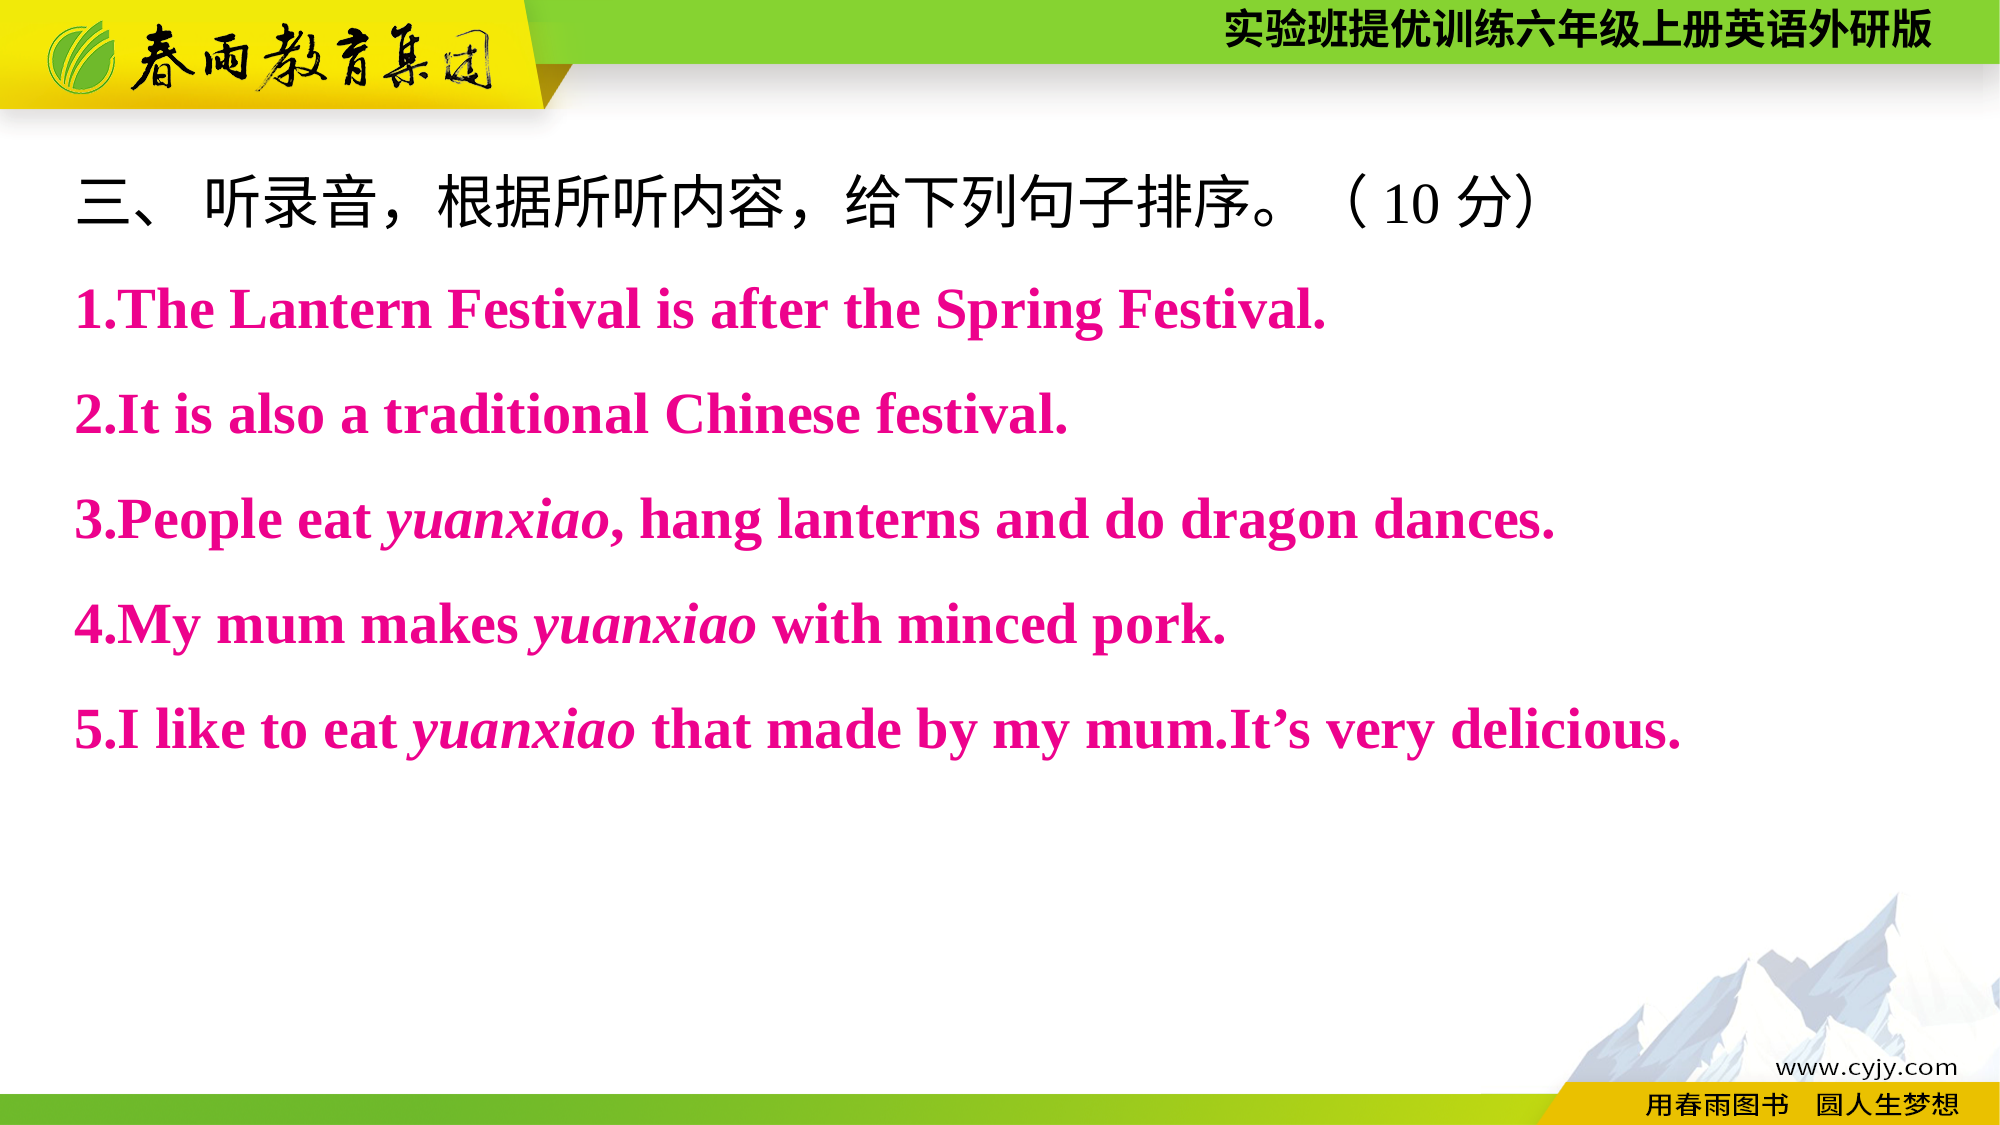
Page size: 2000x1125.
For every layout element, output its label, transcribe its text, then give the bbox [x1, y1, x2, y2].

picture [0, 0, 2000, 1125]
list 三、 听录音，根据所听内容，给下列句子排序。（10分） [59, 122, 1944, 227]
text_box 1.The Lantern Festival is after the Spring Festival. 2.It is also a traditional Chinese festival. 3.People eat yuanxiao, hang lanterns and do dragon dances. 4.My mum makes yuanxiao with minced pork. 5.I like to eat yuanxiao that made by my mum.It’s very delicious. [59, 227, 1944, 768]
